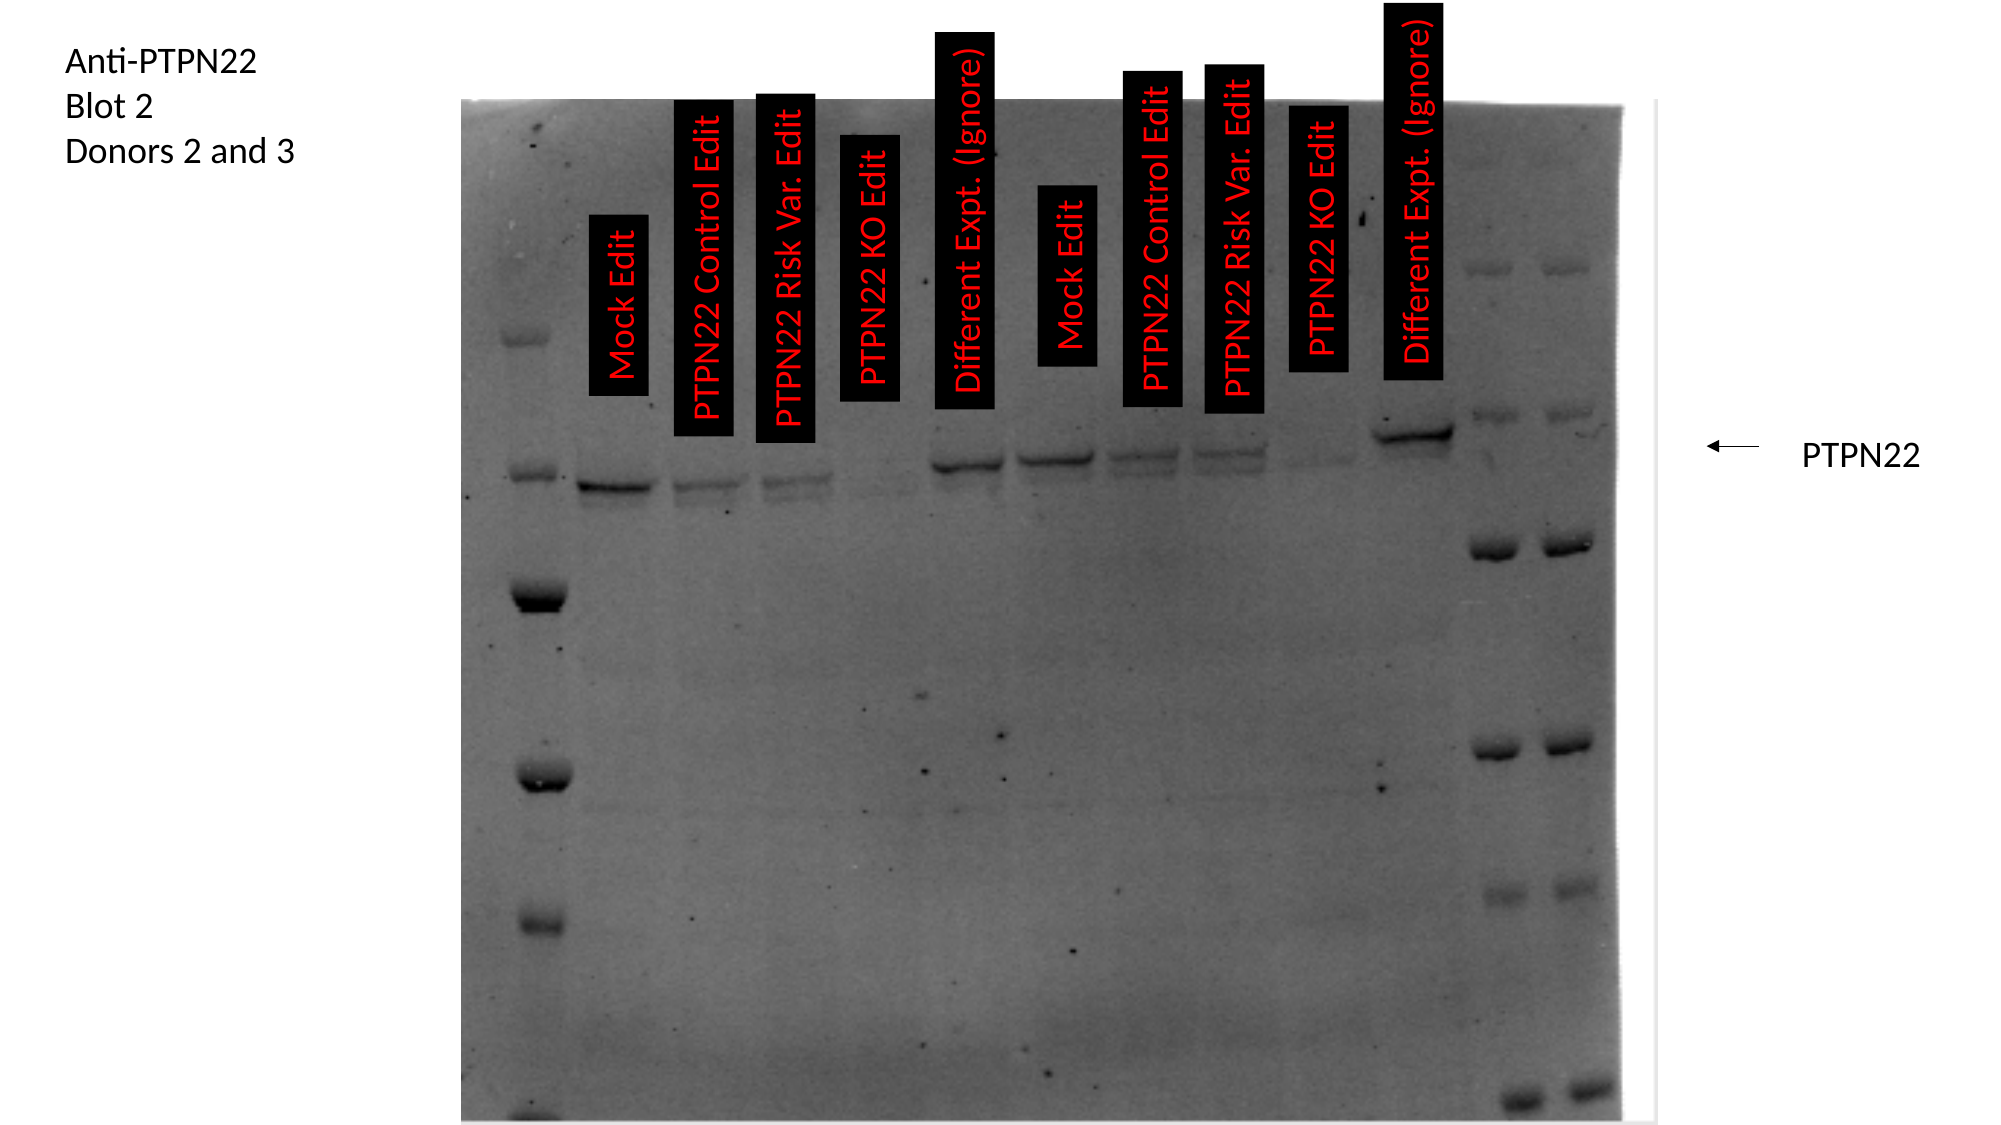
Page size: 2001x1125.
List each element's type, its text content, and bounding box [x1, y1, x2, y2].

text_box Different Expt. (Ignore) [934, 32, 995, 99]
text_box Anti-PTPN22 Blot 2 Donors 2 and 3 [50, 29, 311, 179]
text_box PTPN22 [1787, 422, 1936, 483]
picture [461, 99, 1658, 1125]
text_box PTPN22 Control Edit [1122, 70, 1183, 99]
text_box Different Expt. (Ignore) [1383, 2, 1444, 99]
text_box PTPN22 Risk Var. Edit [1204, 64, 1265, 99]
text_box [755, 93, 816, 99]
